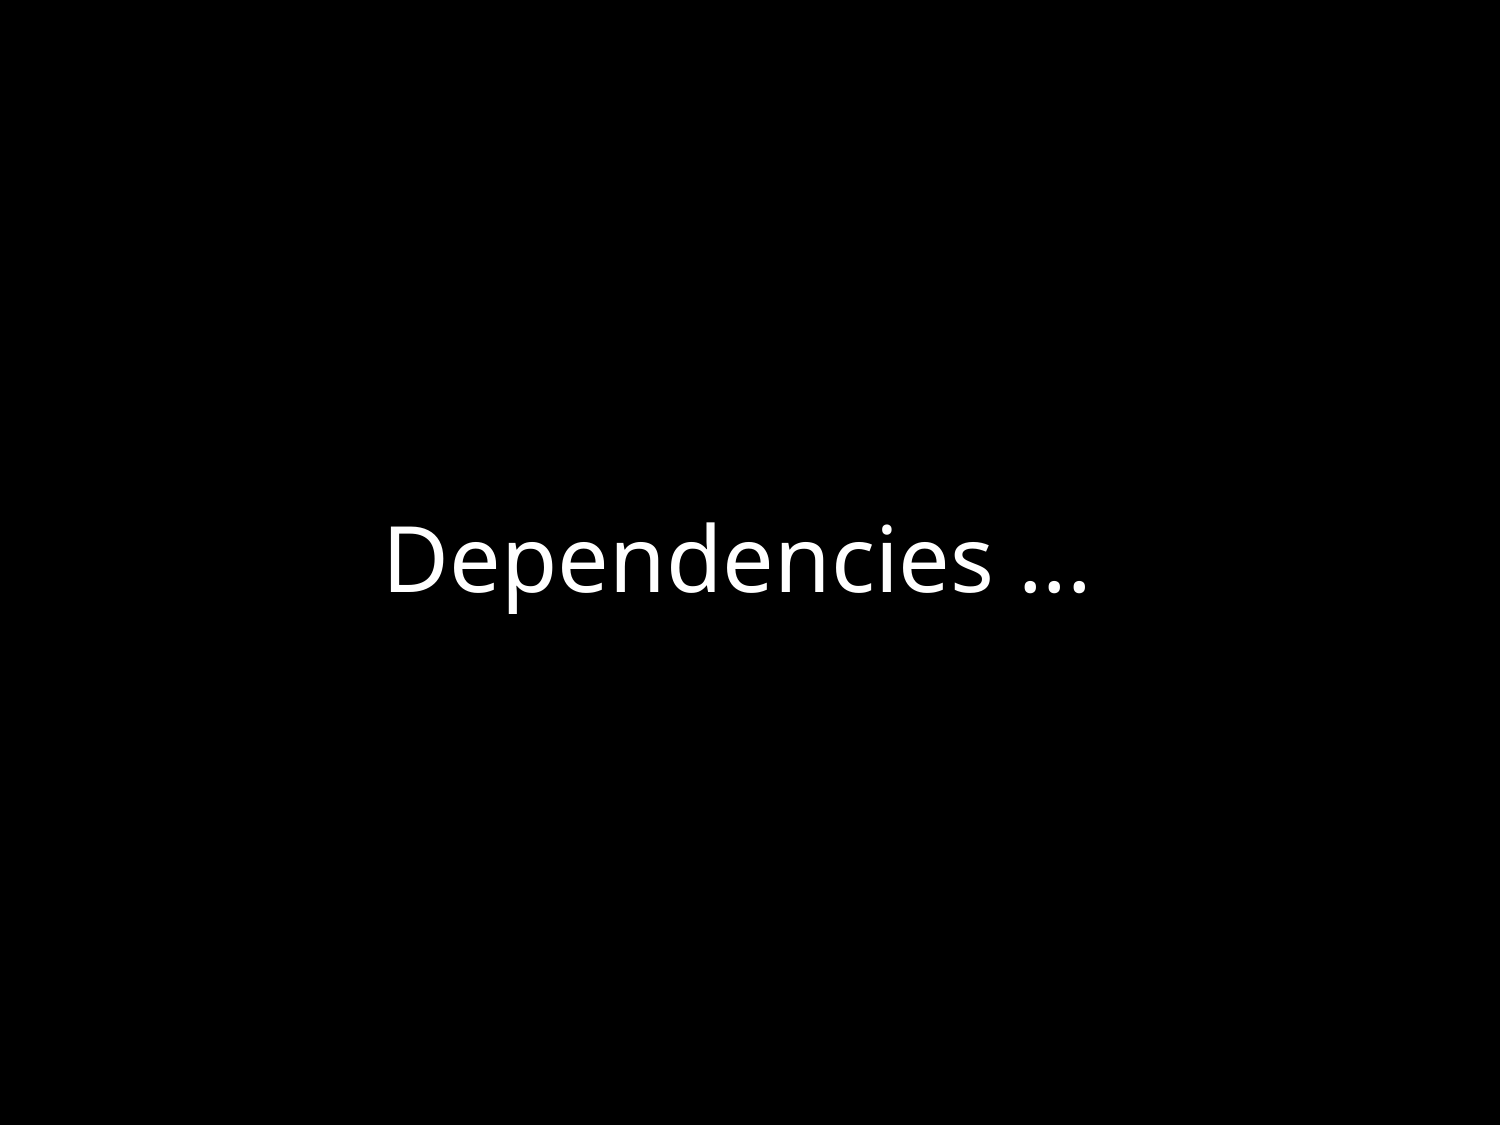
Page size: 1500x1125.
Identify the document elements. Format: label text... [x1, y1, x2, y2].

title Dependencies ... [62, 462, 1413, 650]
